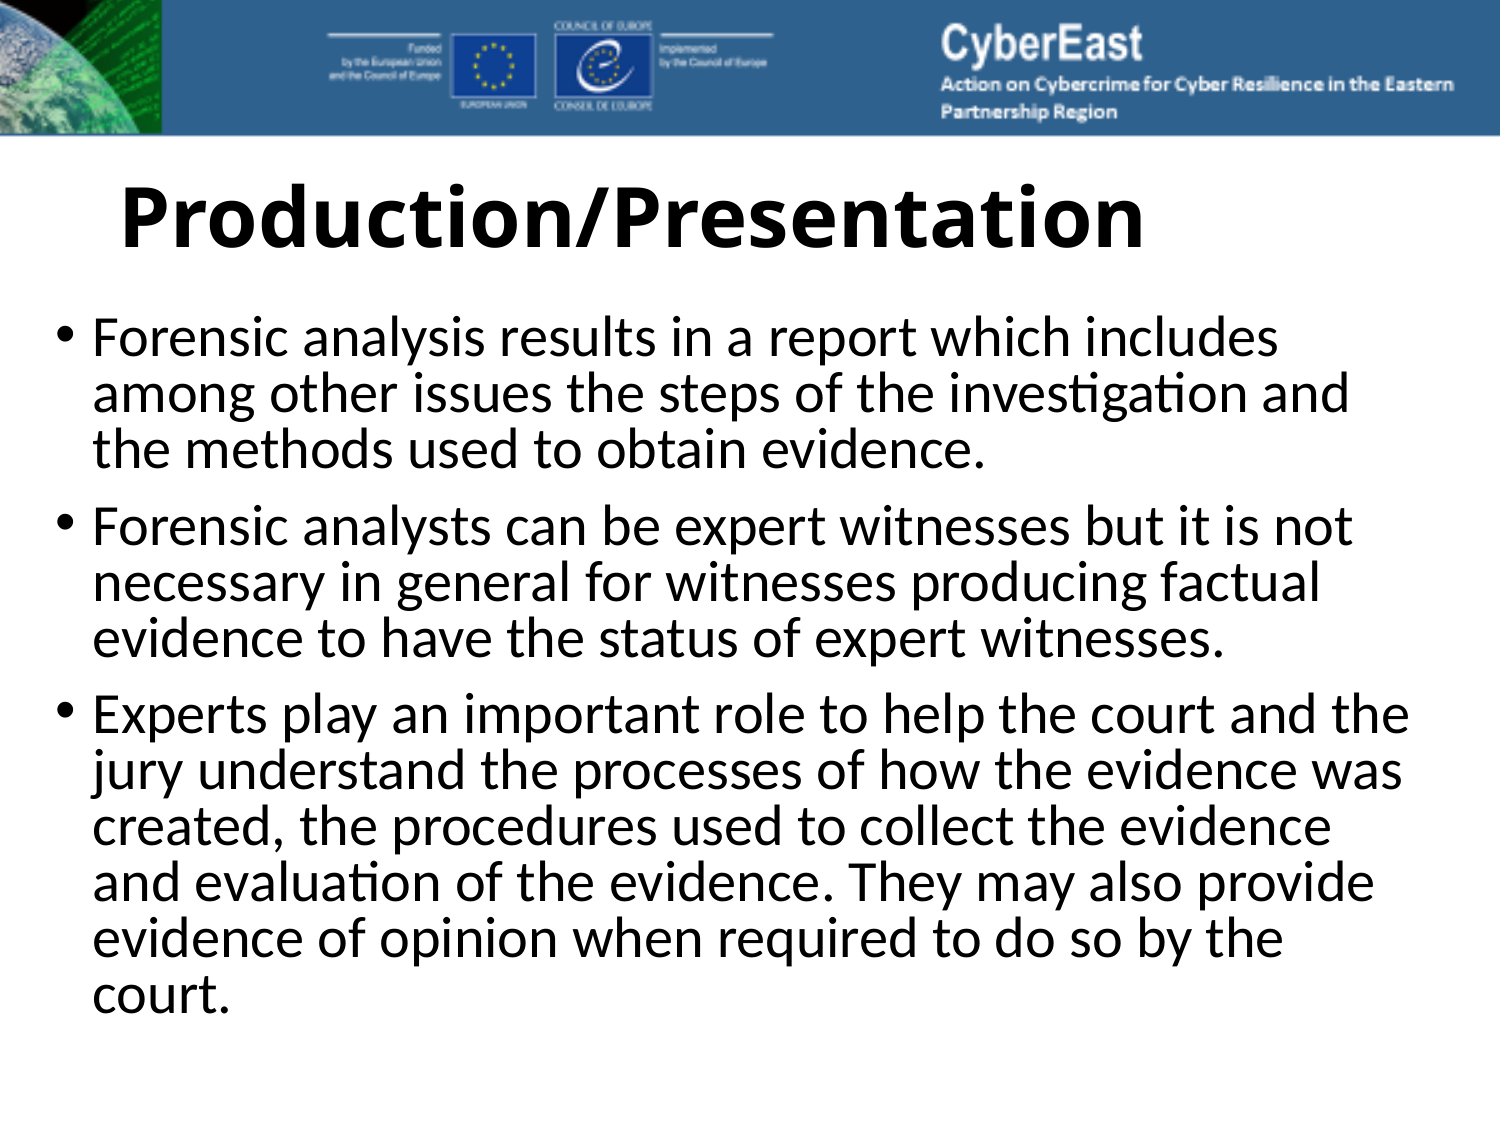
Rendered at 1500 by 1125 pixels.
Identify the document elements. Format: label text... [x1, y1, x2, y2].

title Production/Presentation [103, 111, 1397, 304]
list Forensic analysis results in a report which includes among other issues the steps of the investigation and the methods used to obtain evidence. Forensic analysts can be expert witnesses but it is not necessary in general for witnesses producing factual evidence to have the status of expert witnesses. Experts play an important role to help the court and the jury understand the processes of how the evidence was created, the procedures used to collect the evidence and evaluation of the evidence. They may also provide evidence of opinion when required to do so by the court. [40, 304, 1443, 1100]
picture [0, 0, 1500, 1125]
